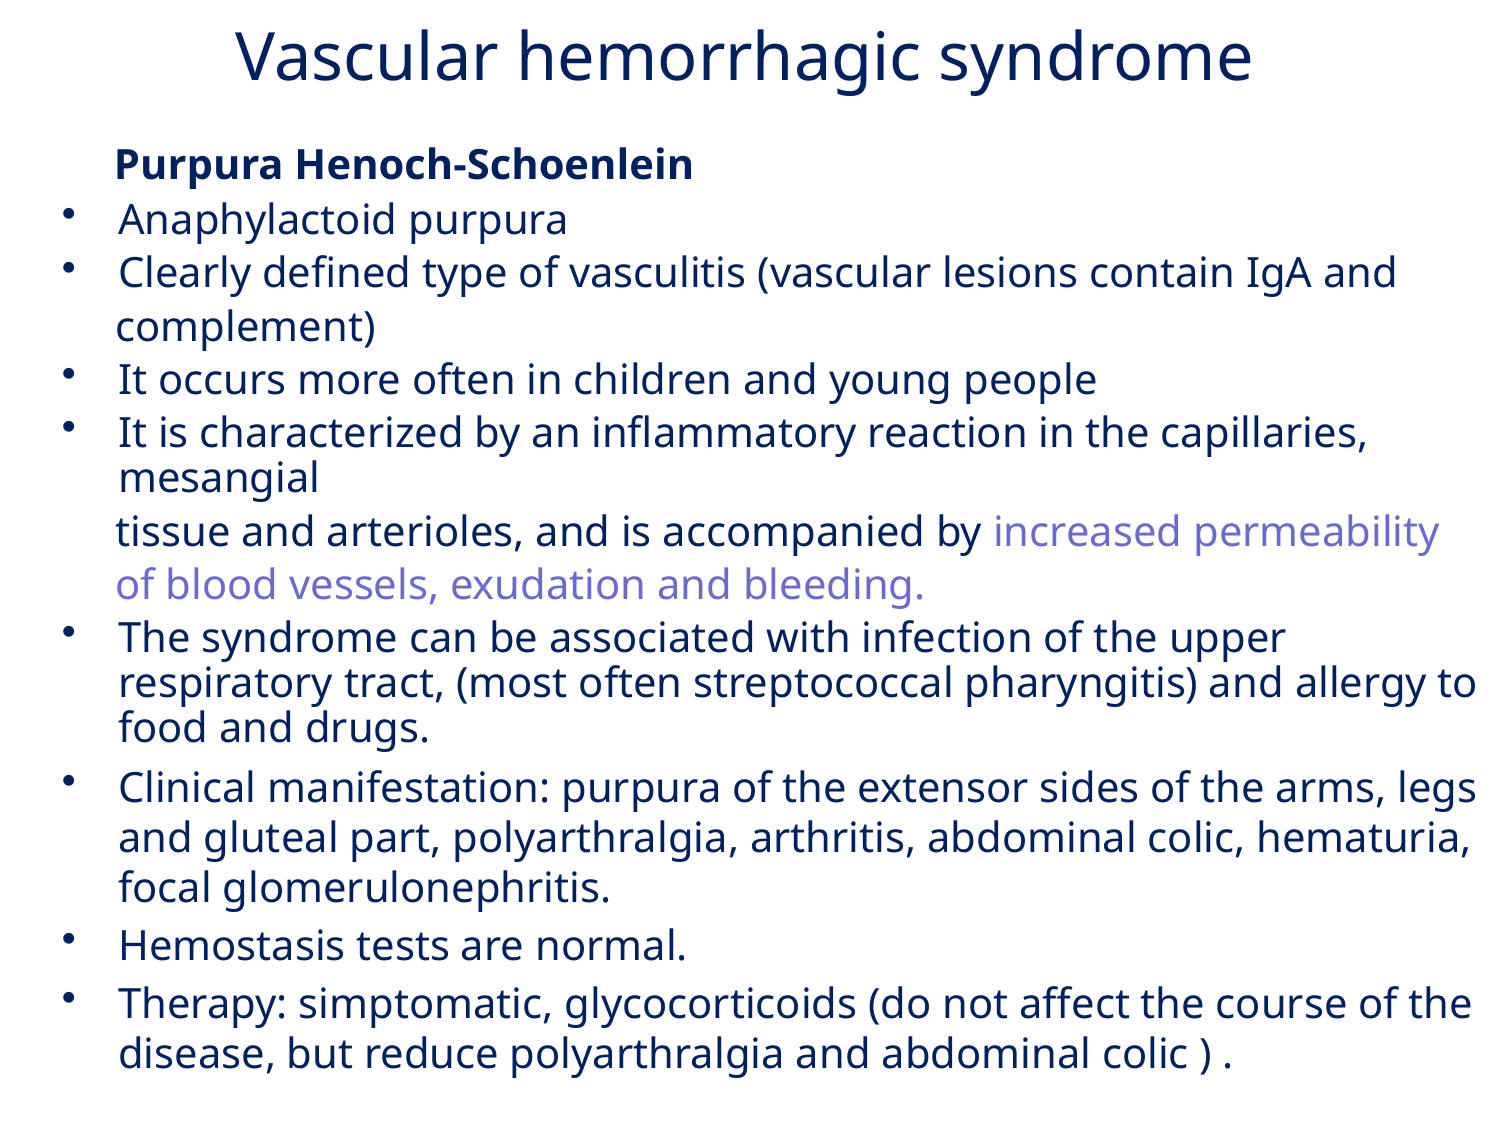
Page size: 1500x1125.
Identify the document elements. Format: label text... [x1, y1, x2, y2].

list Purpura Henoch-Schoenlein Anaphylactoid purpura Clearly defined type of vasculitis (vascular lesions contain IgA and complement) It occurs more often in children and young people It is characterized by an inflammatory reaction in the capillaries, mesangial tissue and arterioles, and is accompanied by increased permeability of blood vessels, exudation and bleeding. The syndrome can be associated with infection of the upper respiratory tract, (most often streptococcal pharyngitis) and allergy to food and drugs. Clinical manifestation: purpura of the extensor sides of the arms, legs and gluteal part, polyarthralgia, arthritis, abdominal colic, hematuria, focal glomerulonephritis. Hemostasis tests are normal. Therapy: simptomatic, glycocorticoids (do not affect the course of the disease, but reduce polyarthralgia and abdominal colic ) . [46, 128, 1500, 1083]
title Vascular hemorrhagic syndrome [70, 0, 1421, 128]
